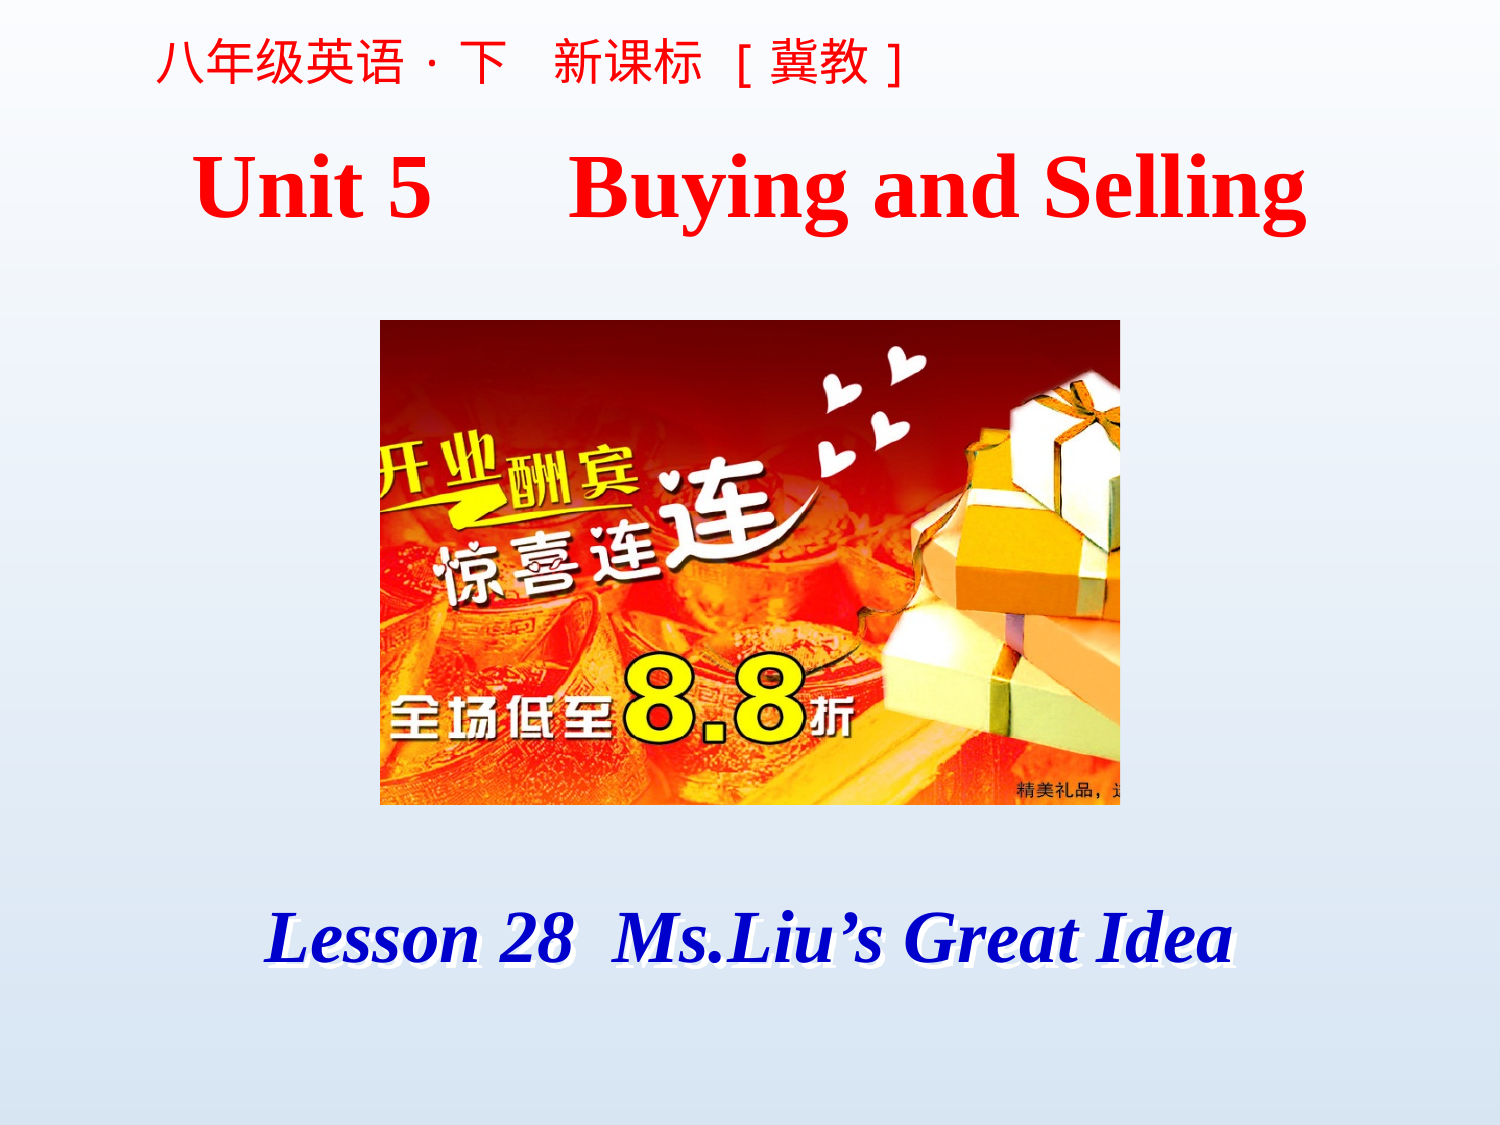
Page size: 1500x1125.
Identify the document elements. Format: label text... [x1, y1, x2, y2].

text_box Unit 5 Buying and Selling [165, 118, 1335, 243]
picture [379, 320, 1121, 805]
text_box Lesson 28 Ms.Liu’s Great Idea [0, 791, 1500, 985]
text_box 八年级英语·下 新课标 [冀教] [0, 23, 1067, 99]
